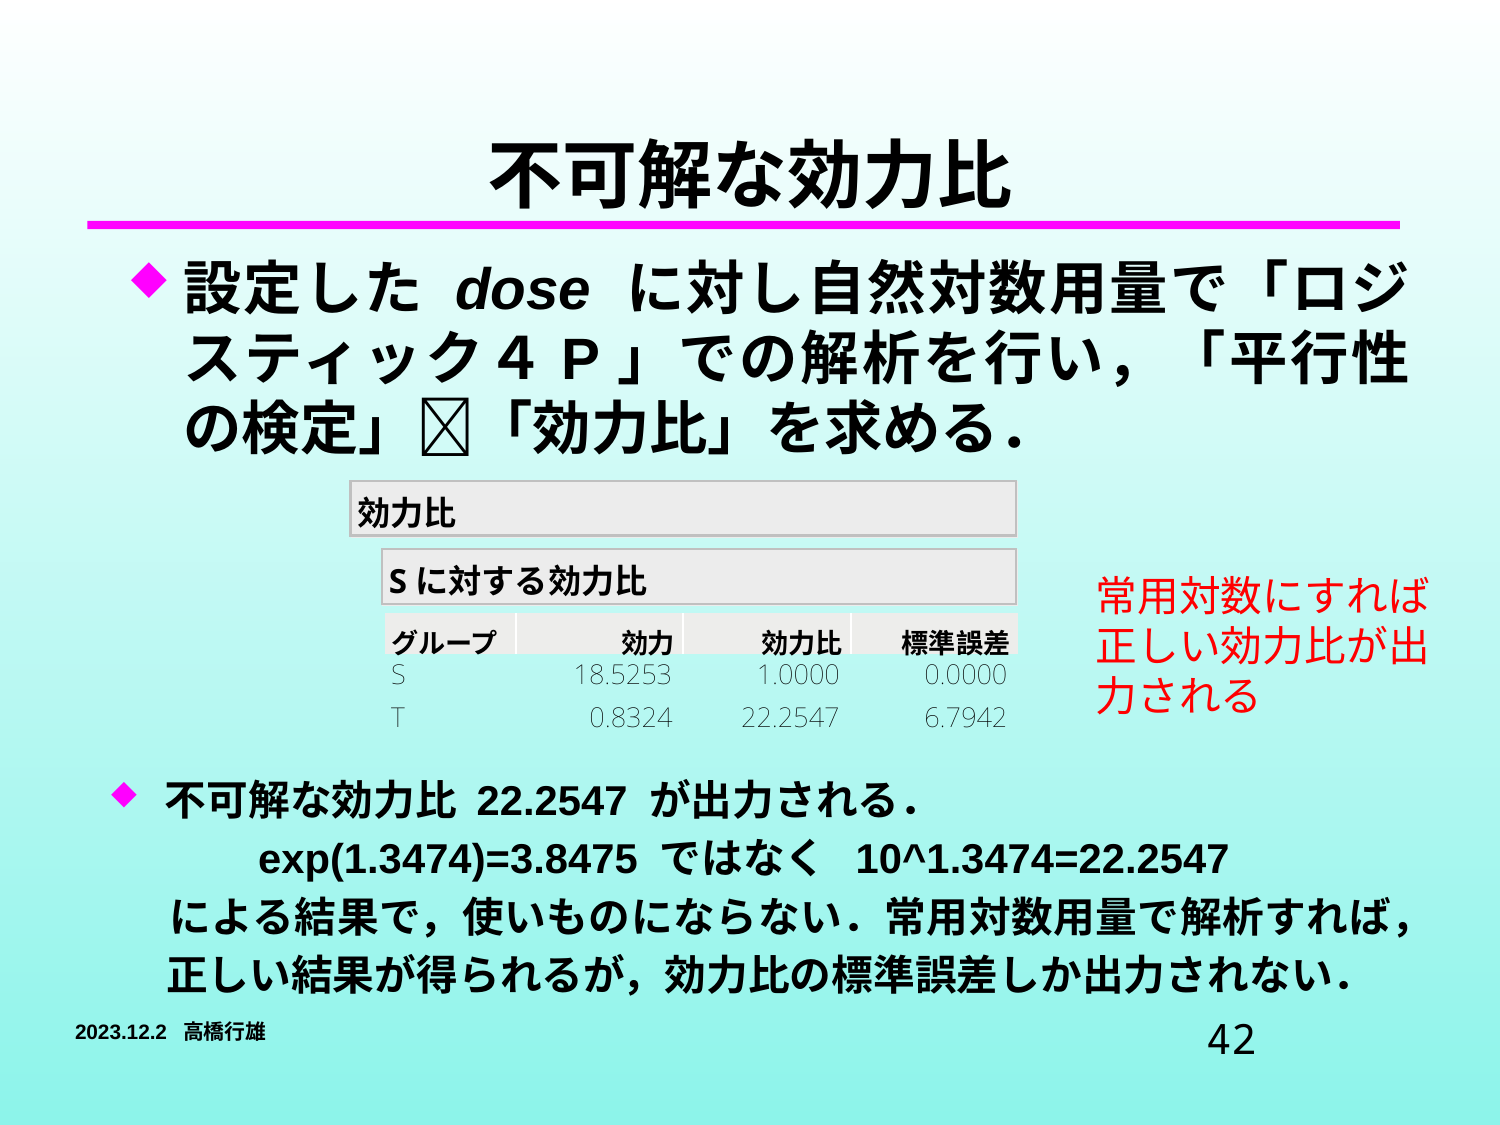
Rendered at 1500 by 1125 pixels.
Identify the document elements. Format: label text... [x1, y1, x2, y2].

title 不可解な効力比 [112, 43, 1388, 225]
list 設定した dose に対し自然対数用量で「ロジスティック４P」での解析を行い，「平行性の検定」「効力比」を求める． [112, 243, 1425, 473]
text_box 常用対数にすれば正しい効力比が出力される [1080, 562, 1459, 728]
text_box 不可解な効力比 22.2547 が出力される． exp(1.3474)=3.8475 ではなく 10^1.3474=22.2547 による結果で，使いものにならない．常用対数用量で解析すれば， 正しい結果が得られるが，効力比の標準誤差しか出力されない． [93, 766, 1407, 996]
picture [318, 474, 1026, 752]
